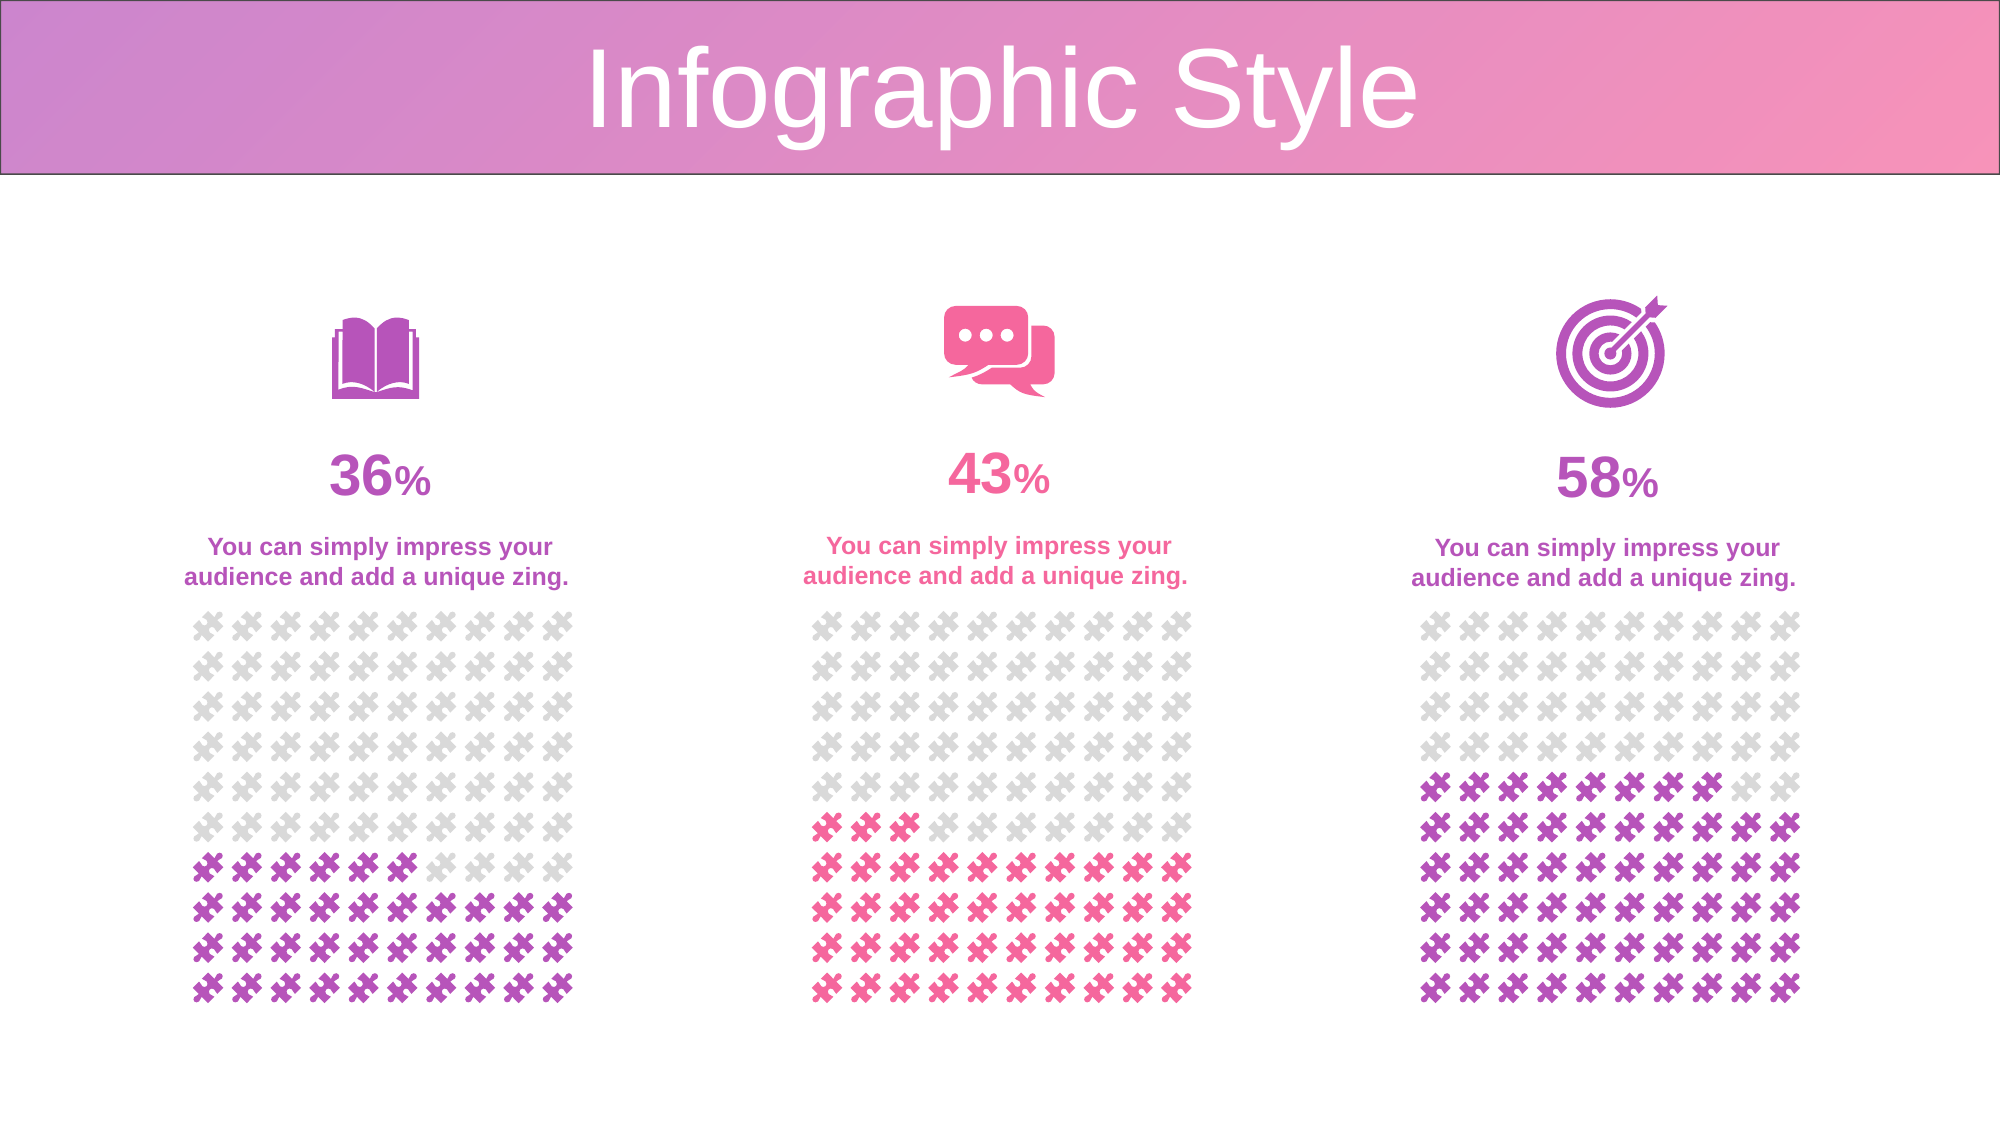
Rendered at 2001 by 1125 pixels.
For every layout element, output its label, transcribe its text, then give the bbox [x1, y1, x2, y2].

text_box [1416, 936, 1805, 959]
text_box [331, 316, 421, 401]
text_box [807, 856, 1196, 879]
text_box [188, 816, 577, 838]
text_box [188, 695, 577, 718]
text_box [188, 856, 577, 879]
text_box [188, 936, 577, 959]
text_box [1416, 776, 1805, 798]
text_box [1416, 615, 1805, 637]
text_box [188, 976, 577, 999]
text_box You can simply impress your audience and add a unique zing. [1396, 524, 1820, 599]
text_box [807, 816, 1196, 838]
text_box You can simply impress your audience and add a unique zing. [787, 521, 1211, 597]
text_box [1416, 735, 1805, 758]
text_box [807, 776, 1196, 798]
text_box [1416, 816, 1805, 838]
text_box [1416, 655, 1805, 678]
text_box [1416, 856, 1805, 879]
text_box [1416, 896, 1805, 919]
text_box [807, 655, 1196, 678]
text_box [188, 896, 577, 919]
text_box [1416, 695, 1805, 718]
text_box 43% [922, 427, 1077, 513]
text_box You can simply impress your audience and add a unique zing. [168, 522, 593, 598]
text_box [807, 896, 1196, 919]
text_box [807, 735, 1196, 758]
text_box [807, 615, 1196, 637]
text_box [1416, 976, 1805, 999]
text_box [1555, 293, 1671, 409]
text_box [943, 304, 1056, 399]
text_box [188, 615, 577, 637]
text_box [188, 735, 577, 758]
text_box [188, 655, 577, 678]
text_box 36% [303, 429, 458, 514]
list Infographic Style [53, 31, 1952, 151]
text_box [807, 695, 1196, 718]
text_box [807, 936, 1196, 959]
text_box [807, 976, 1196, 999]
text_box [188, 776, 577, 798]
text_box 58% [1531, 432, 1685, 517]
